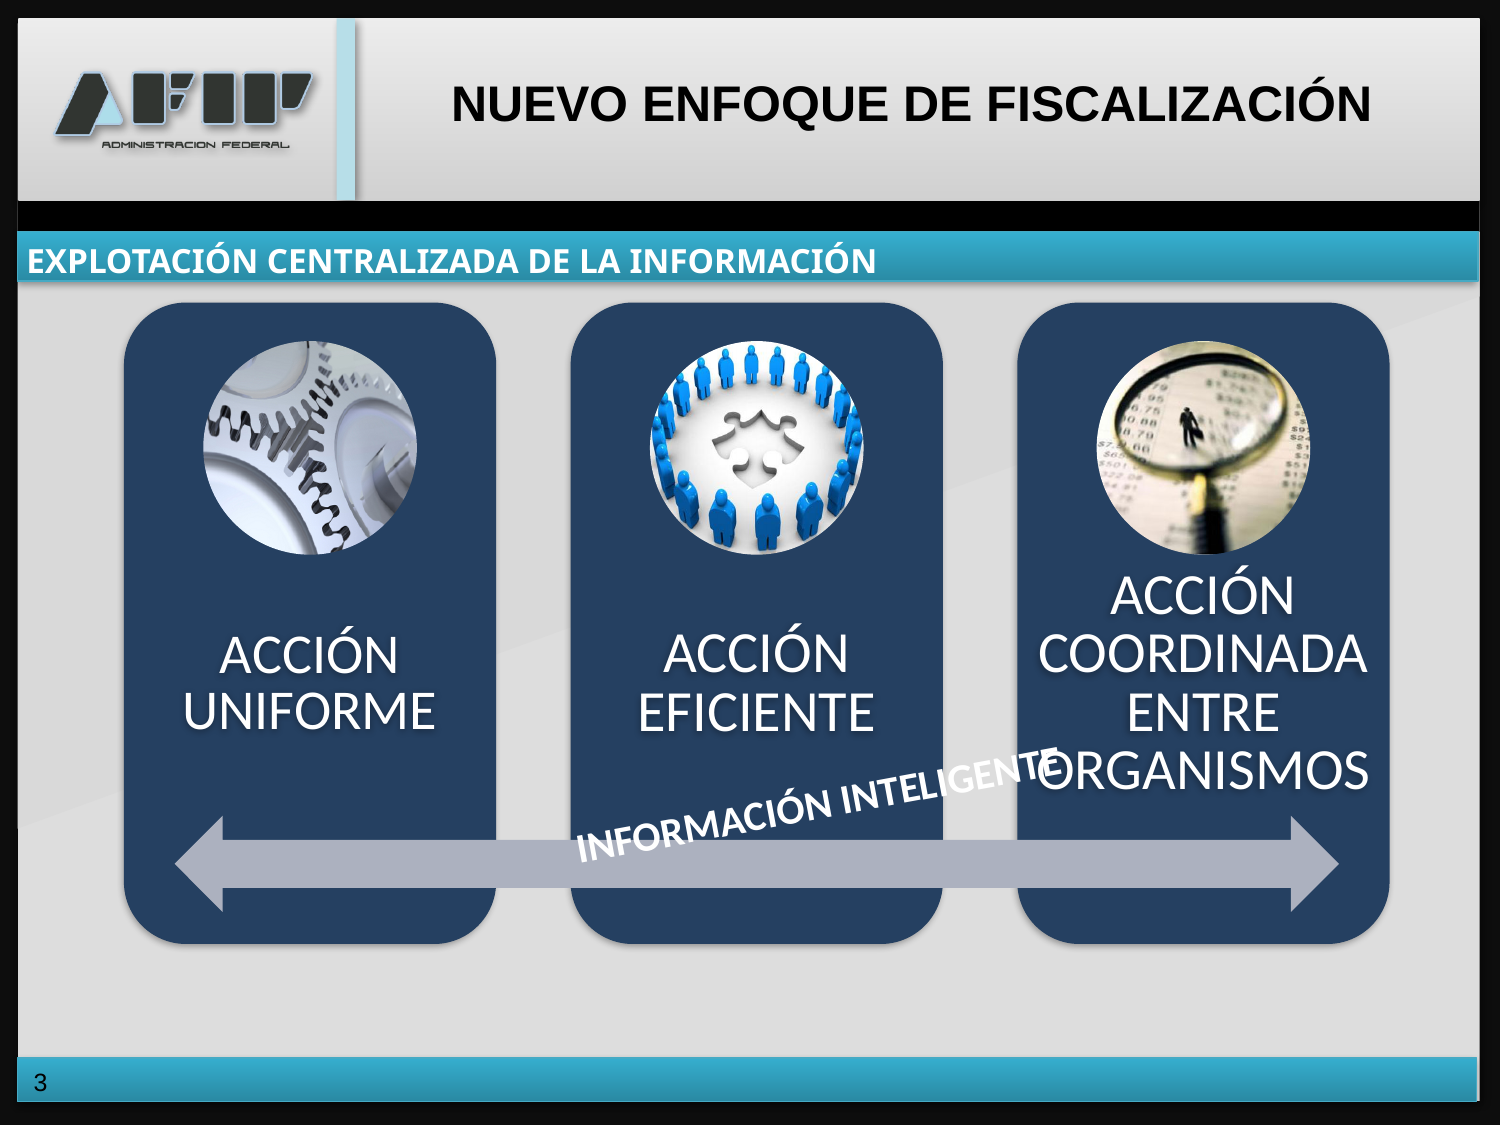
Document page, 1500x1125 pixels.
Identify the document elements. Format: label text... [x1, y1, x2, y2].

slide_number 3 [18, 1061, 369, 1122]
text_box EXPLOTACIÓN CENTRALIZADA DE LA INFORMACIÓN [11, 236, 1424, 289]
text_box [123, 302, 1390, 945]
picture [53, 71, 313, 148]
